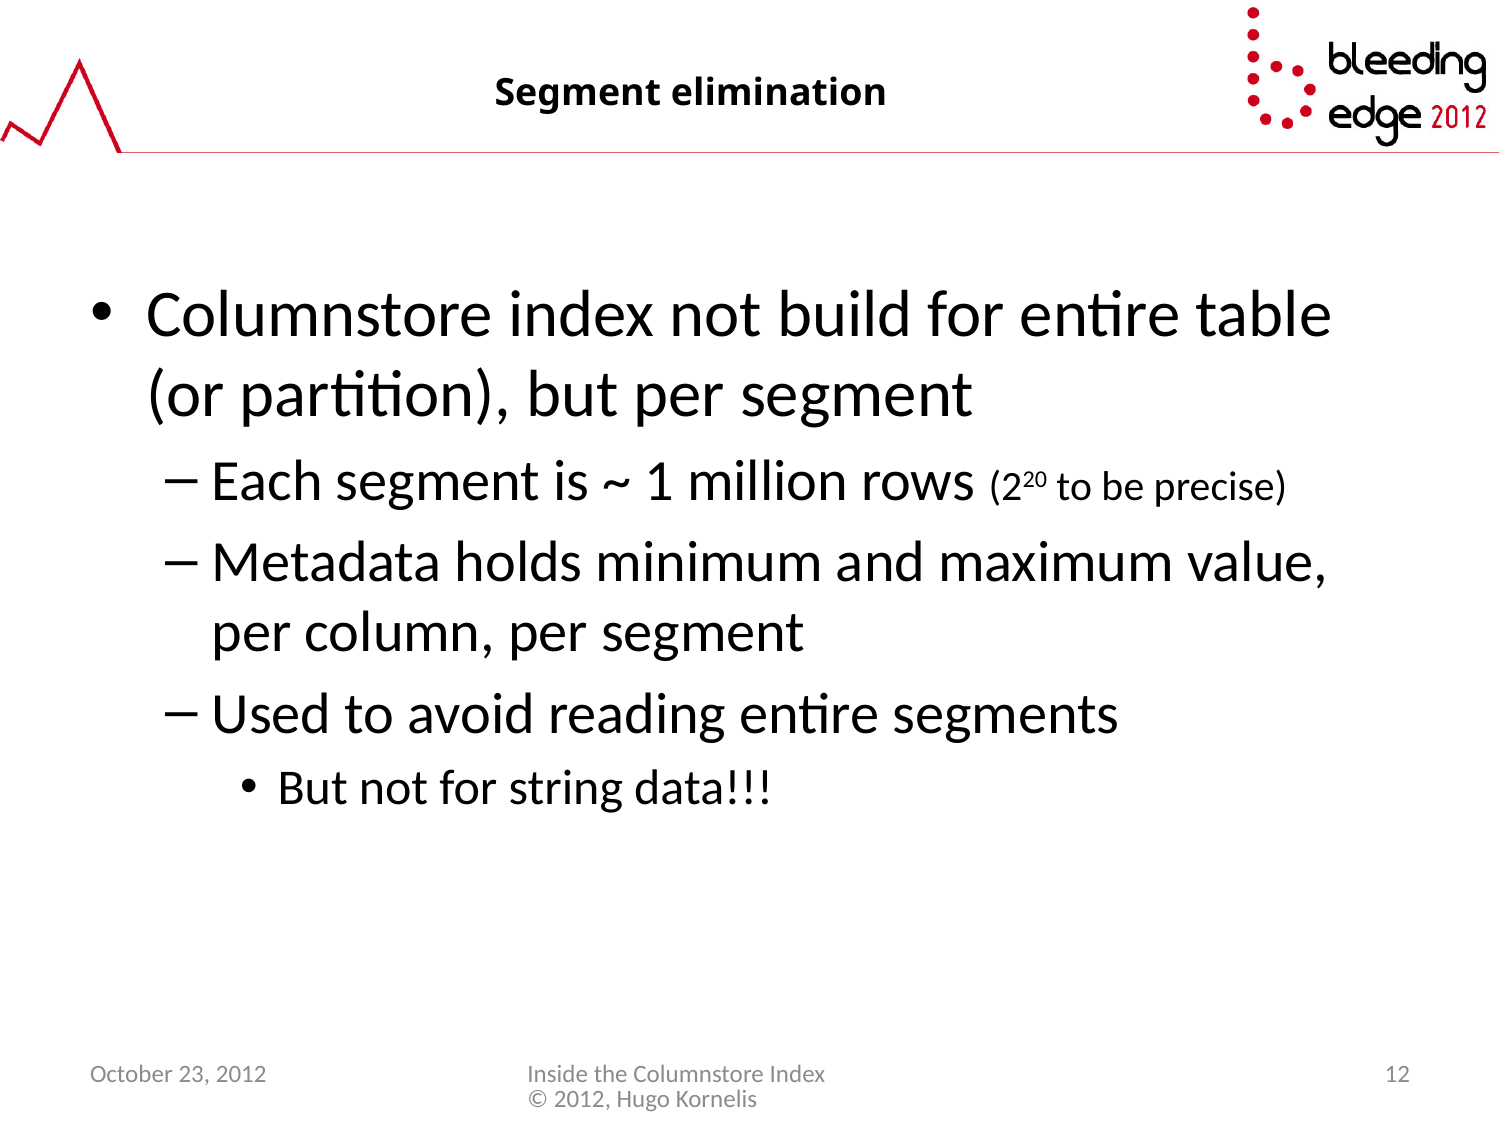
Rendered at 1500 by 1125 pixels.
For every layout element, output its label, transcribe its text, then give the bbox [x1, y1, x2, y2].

picture [0, 1, 1500, 153]
title Segment elimination [162, 60, 1220, 122]
list Columnstore index not build for entire table (or partition), but per segment Each segment is ~ 1 million rows (220 to be precise) Metadata holds minimum and maximum value, per column, per segment Used to avoid reading entire segments But not for string data!!! [75, 262, 1425, 1005]
footer Inside the Columnstore Index © 2012, Hugo Kornelis [512, 1042, 988, 1103]
slide_number 12 [1074, 1042, 1425, 1103]
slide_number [75, 1042, 425, 1103]
